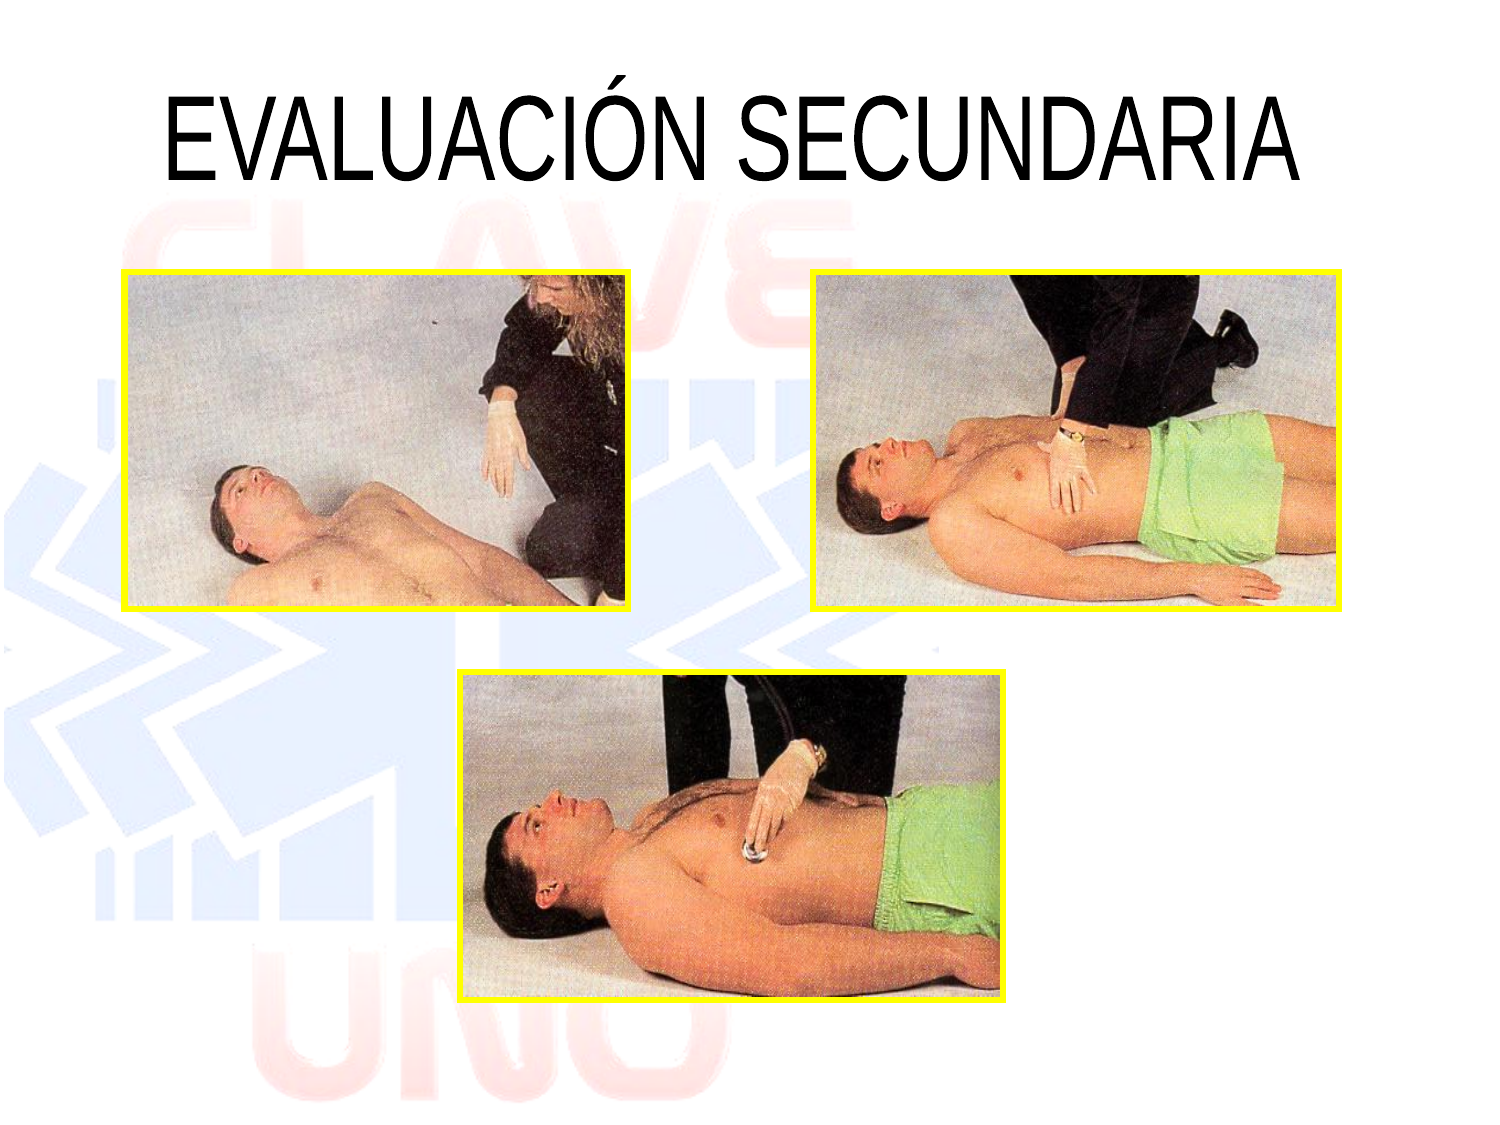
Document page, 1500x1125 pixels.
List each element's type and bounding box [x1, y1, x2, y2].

picture [3, 184, 1336, 1121]
